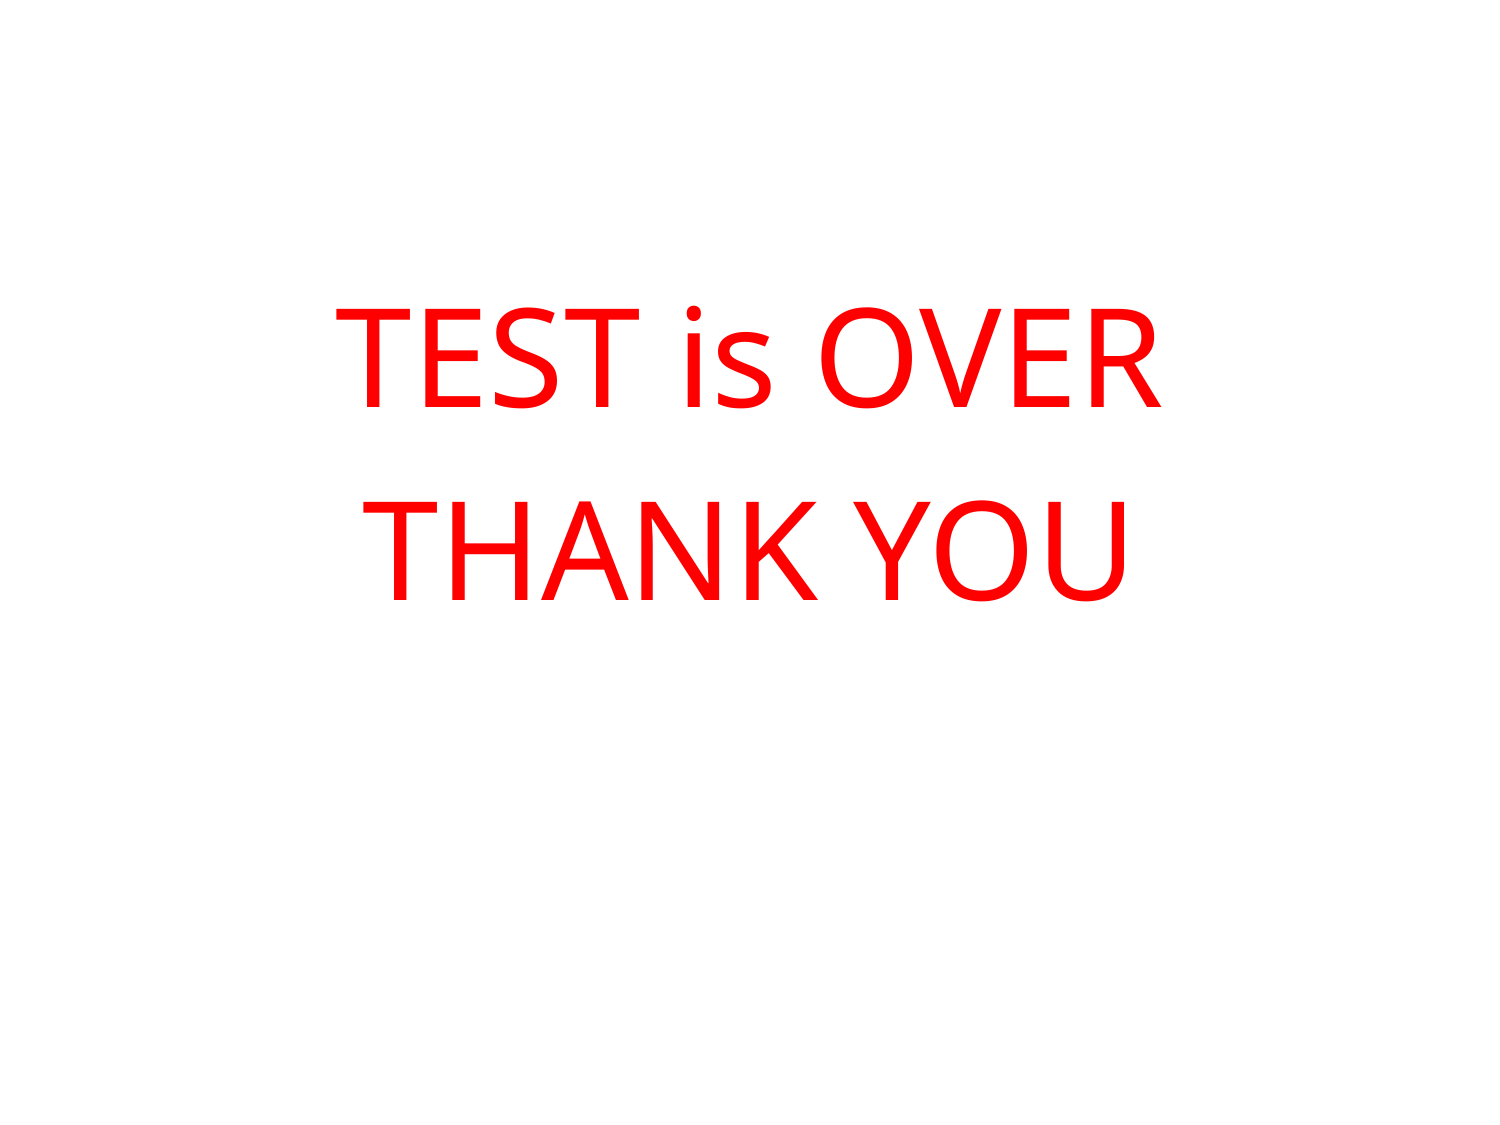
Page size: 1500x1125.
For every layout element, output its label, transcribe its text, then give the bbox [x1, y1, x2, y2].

list TEST is OVER THANK YOU [75, 262, 1425, 1005]
